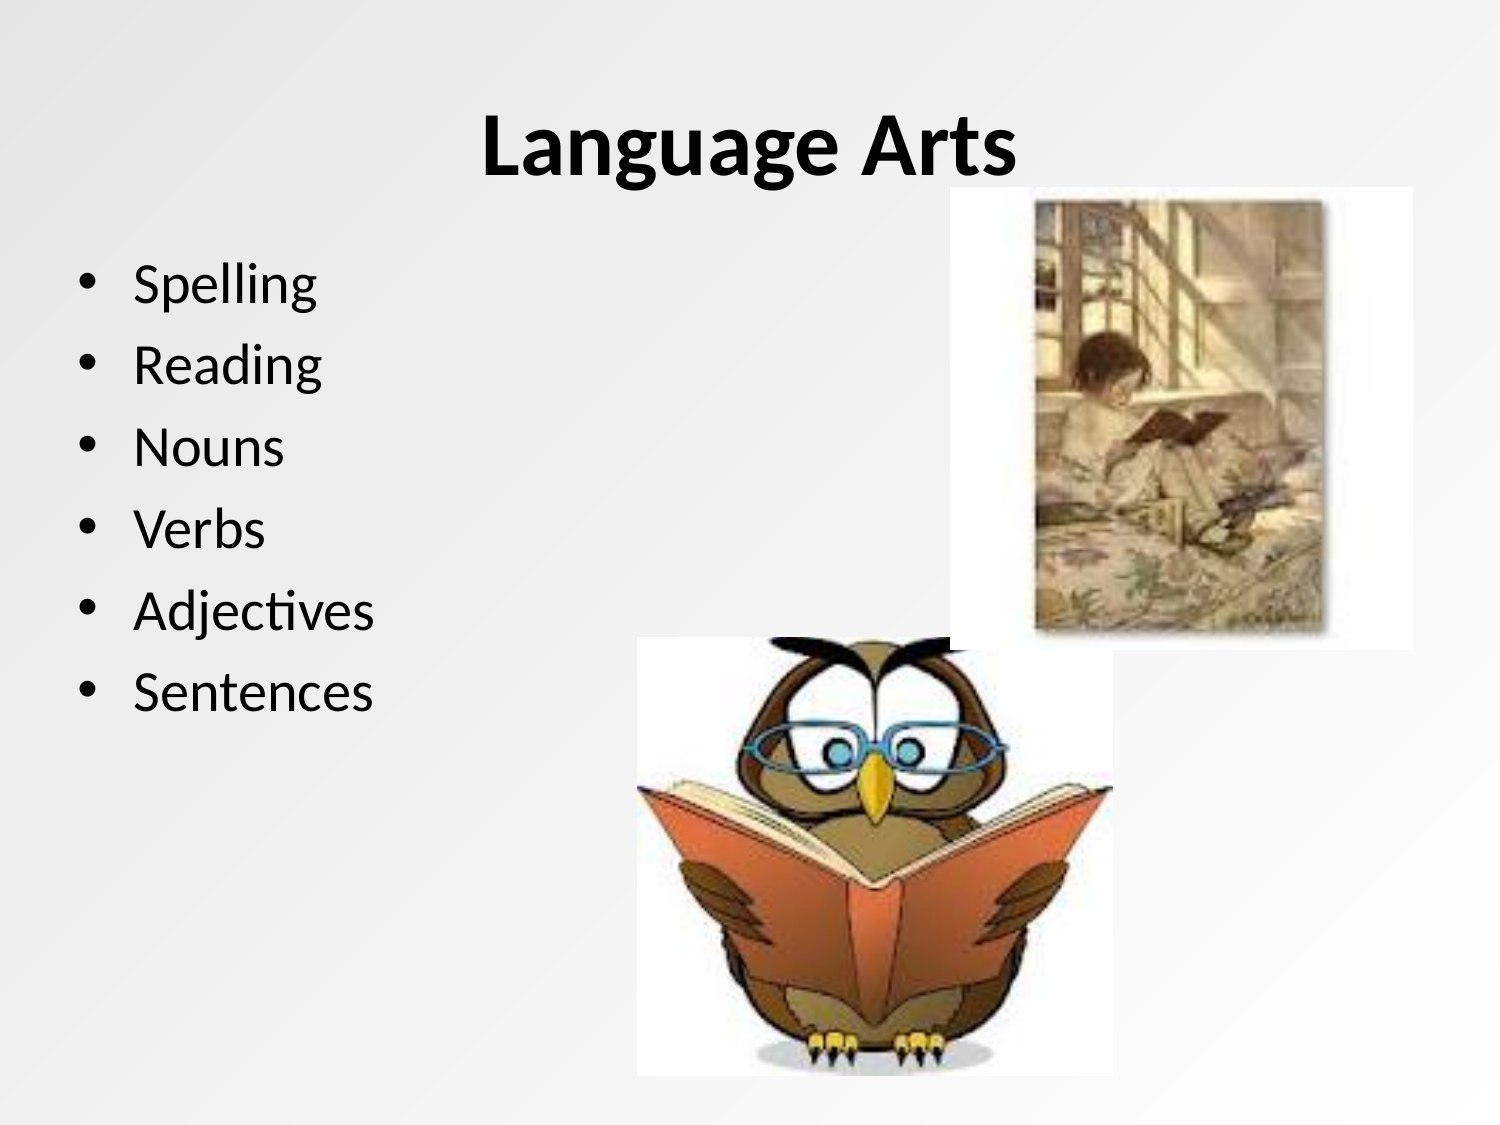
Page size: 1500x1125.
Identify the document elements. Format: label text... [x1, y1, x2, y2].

list Spelling Reading Nouns Verbs Adjectives Sentences [62, 237, 563, 813]
title Language Arts [75, 45, 1425, 233]
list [637, 637, 1113, 1076]
picture [949, 187, 1413, 651]
